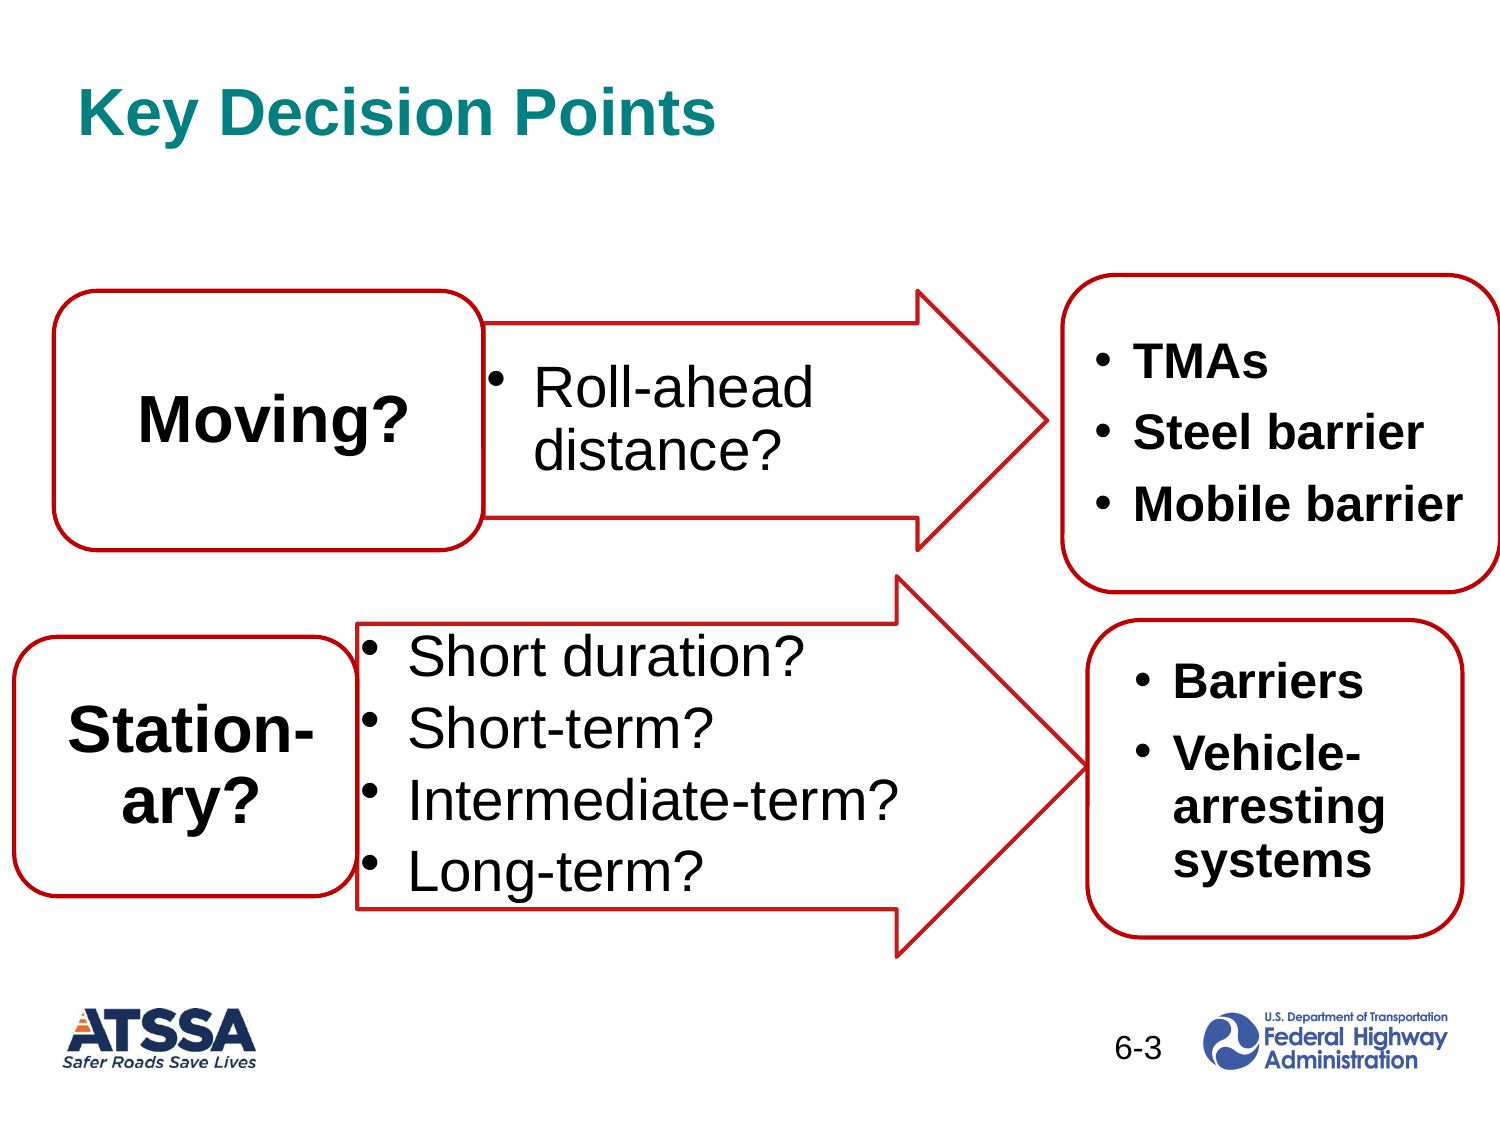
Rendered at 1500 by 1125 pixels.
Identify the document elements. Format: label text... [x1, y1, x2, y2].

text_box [13, 290, 1088, 958]
picture [62, 1008, 256, 1068]
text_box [1062, 274, 1500, 593]
picture [1200, 1008, 1450, 1072]
title Key Decision Points [62, 0, 1500, 218]
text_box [1087, 619, 1463, 938]
